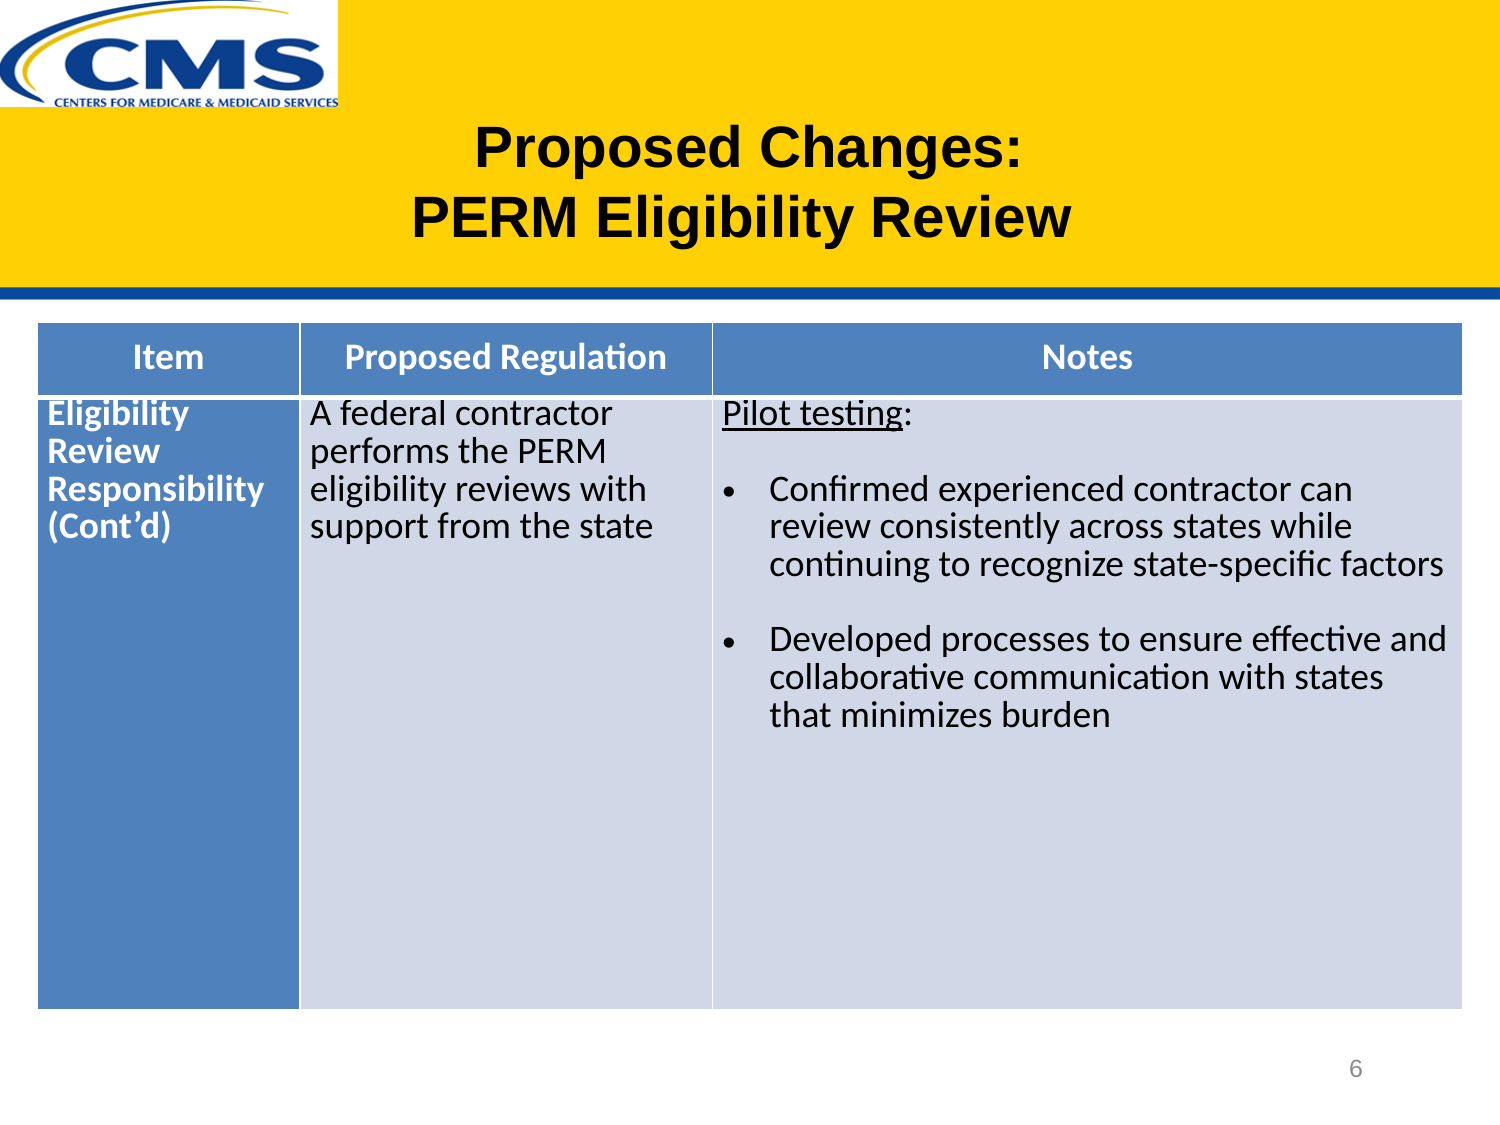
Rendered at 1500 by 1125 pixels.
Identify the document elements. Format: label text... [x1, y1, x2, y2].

table_cell Pilot testing: Confirmed experienced contractor can review consistently across states while continuing to recognize state-specific factors Developed processes to ensure effective and collaborative communication with states that minimizes burden [713, 400, 1462, 1009]
table_header Proposed Regulation [301, 323, 712, 395]
table_header Item [38, 323, 299, 395]
table_cell A federal contractor performs the PERM eligibility reviews with support from the state [301, 400, 712, 1009]
table_header Notes [713, 323, 1462, 395]
title Proposed Changes: PERM Eligibility Review [0, 0, 1500, 288]
table_cell Eligibility Review Responsibility (Cont’d) [38, 400, 299, 1009]
slide_number 6 [1275, 1037, 1438, 1098]
picture [0, 0, 338, 108]
